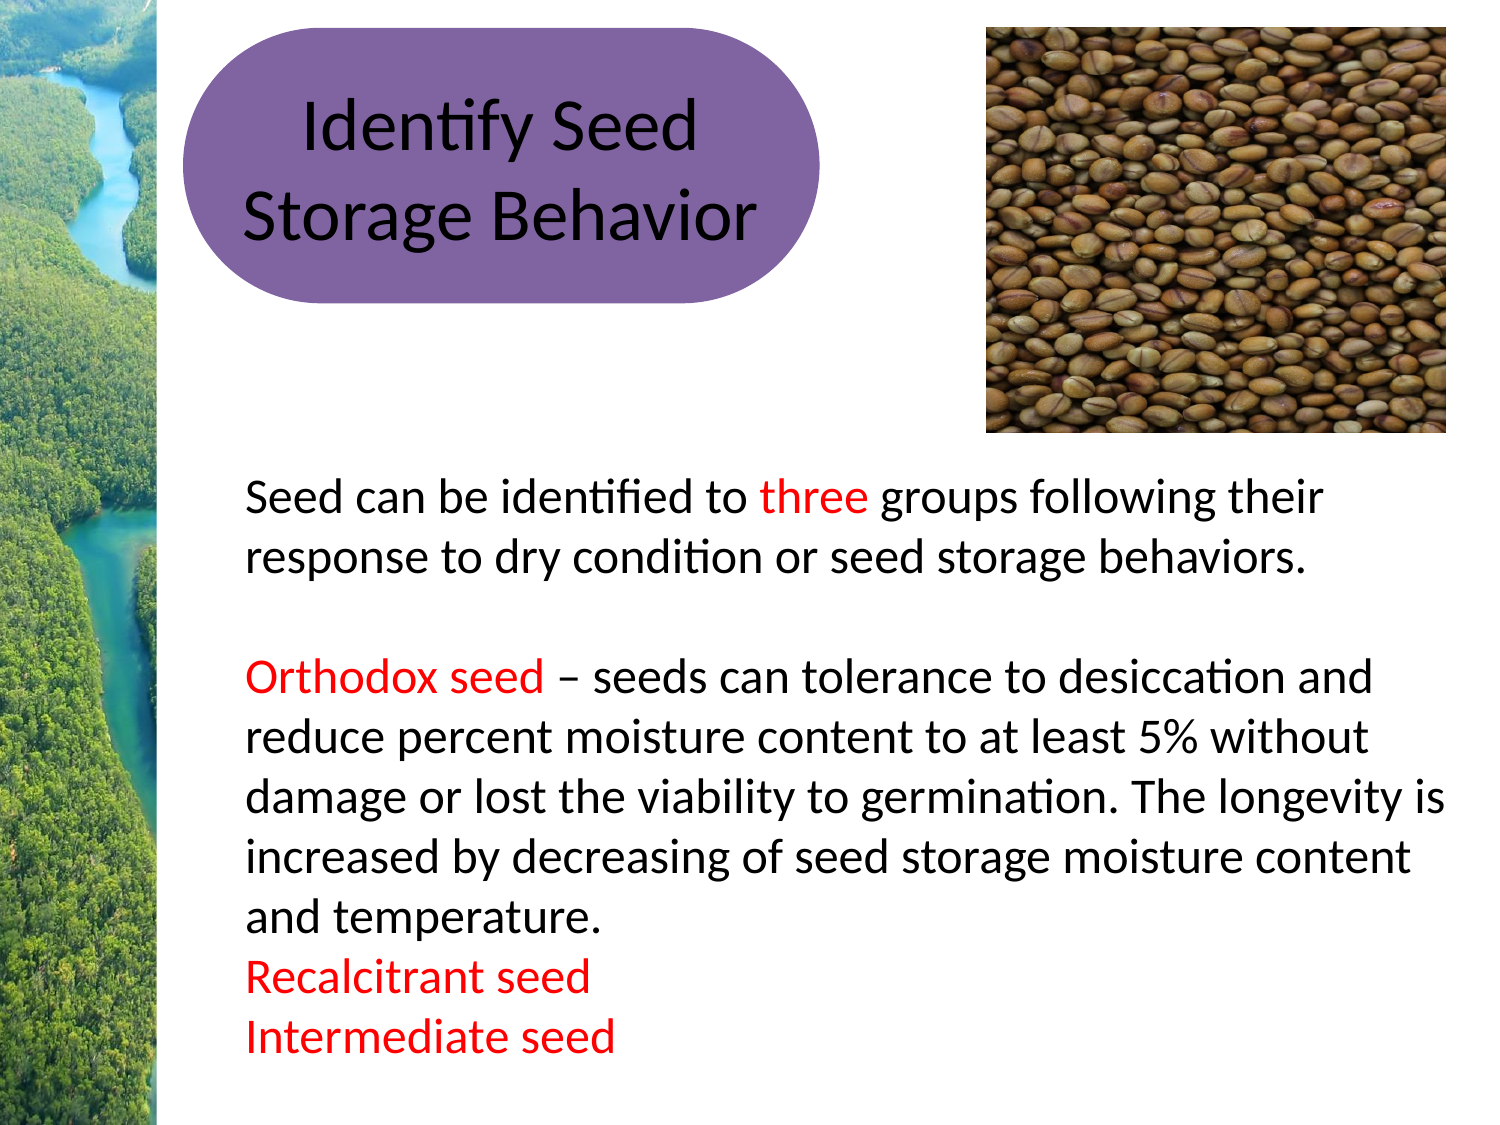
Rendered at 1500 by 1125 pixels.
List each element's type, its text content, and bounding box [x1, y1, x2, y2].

picture [985, 27, 1446, 433]
picture [0, 0, 157, 1125]
text_box Seed can be identified to three groups following their response to dry condition or seed storage behaviors. Orthodox seed – seeds can tolerance to desiccation and reduce percent moisture content to at least 5% without damage or lost the viability to germination. The longevity is increased by decreasing of seed storage moisture content and temperature. Recalcitrant seed Intermediate seed [230, 456, 1483, 1071]
text_box Identify Seed Storage Behavior [183, 27, 820, 304]
